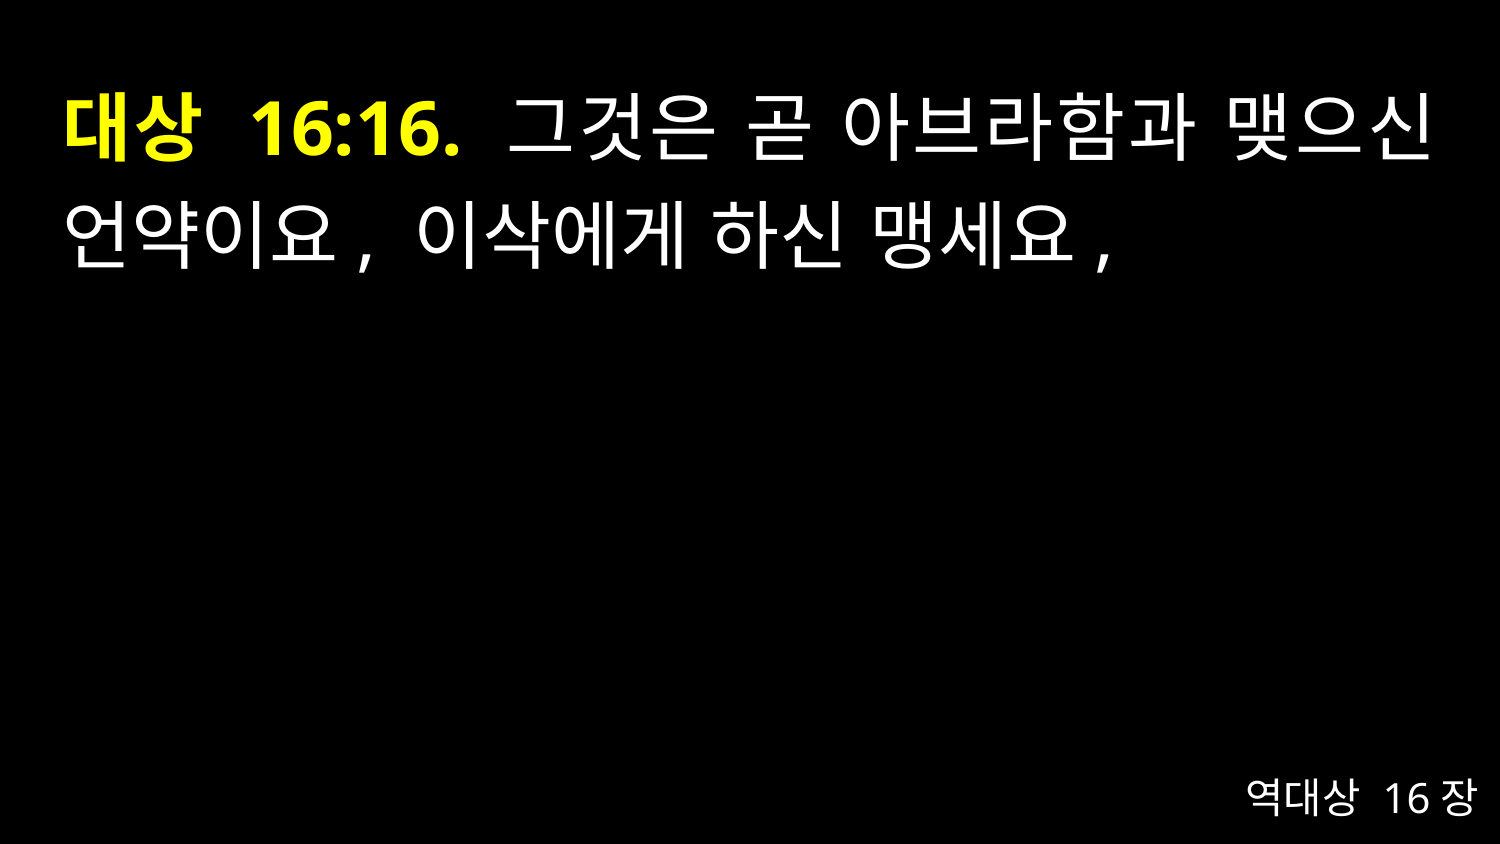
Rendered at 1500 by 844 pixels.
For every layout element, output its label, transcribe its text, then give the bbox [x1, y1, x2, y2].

title 대상 16:16. 그것은 곧 아브라함과 맺으신 언약이요, 이삭에게 하신 맹세요, [0, 0, 1500, 844]
subtitle 역대상 16장 [916, 770, 1500, 844]
